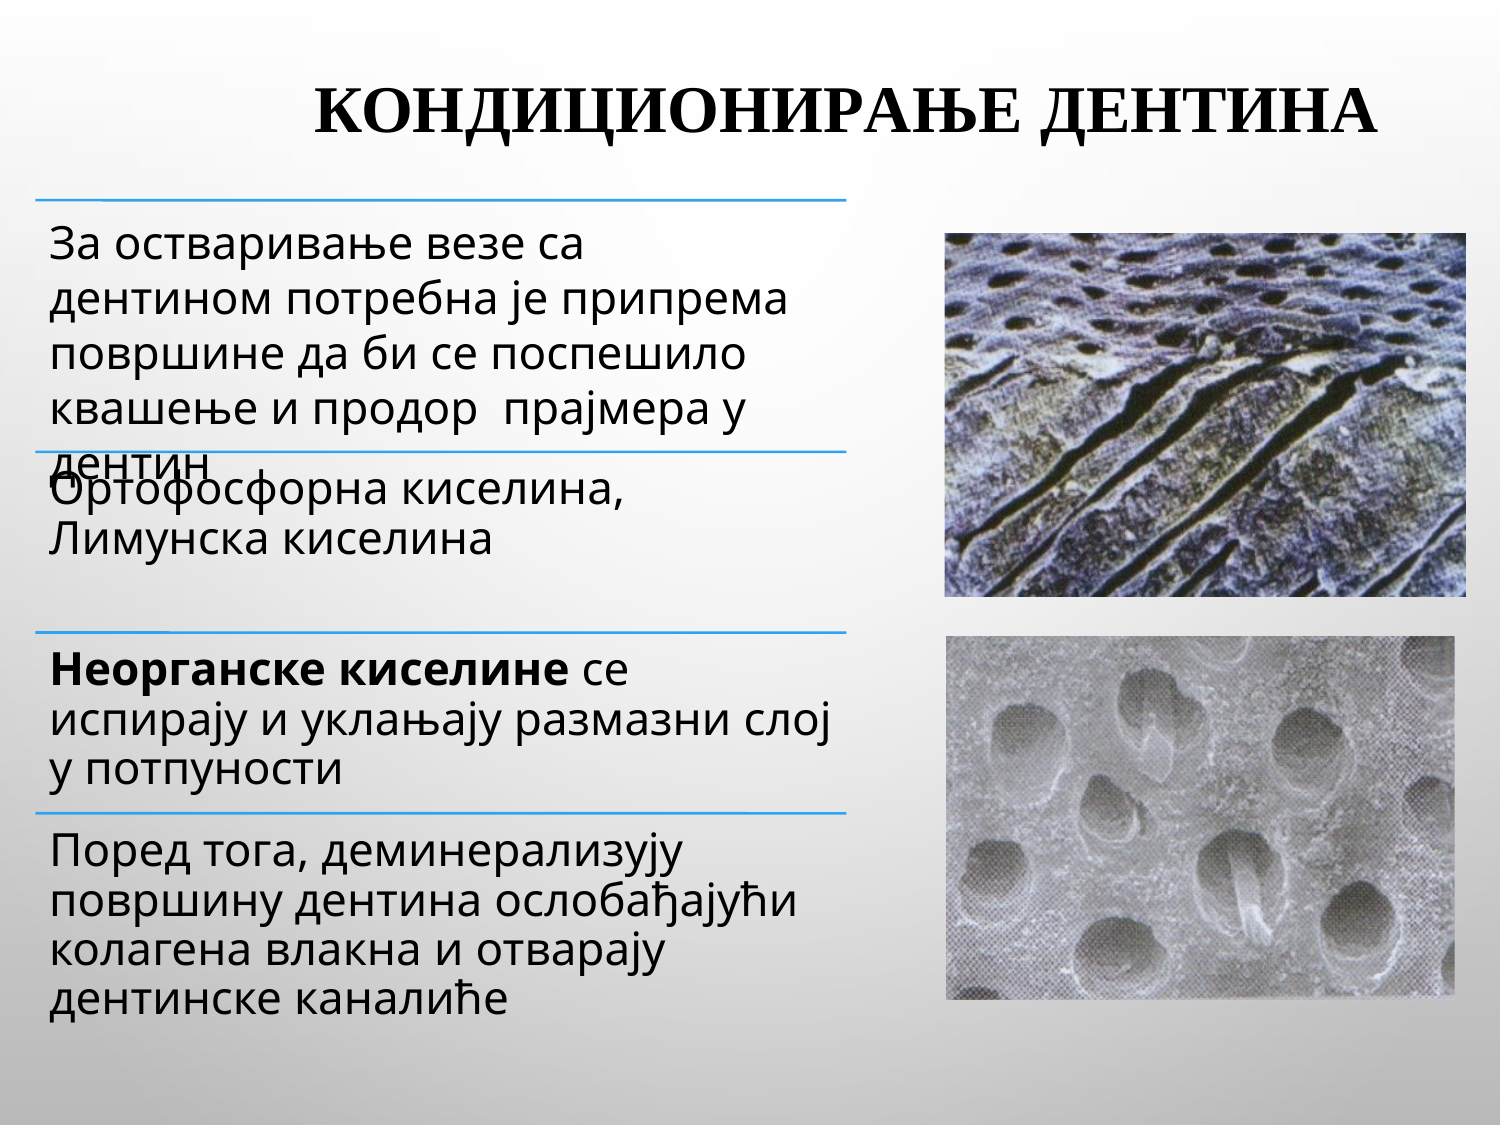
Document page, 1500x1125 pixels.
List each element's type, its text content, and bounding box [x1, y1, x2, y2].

text_box КОНДИЦИОНИРАЊЕ ДЕНТИНА [312, 63, 1472, 146]
text_box [946, 636, 1455, 1000]
text_box [944, 233, 1466, 597]
picture [0, 0, 1500, 1125]
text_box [35, 199, 847, 995]
